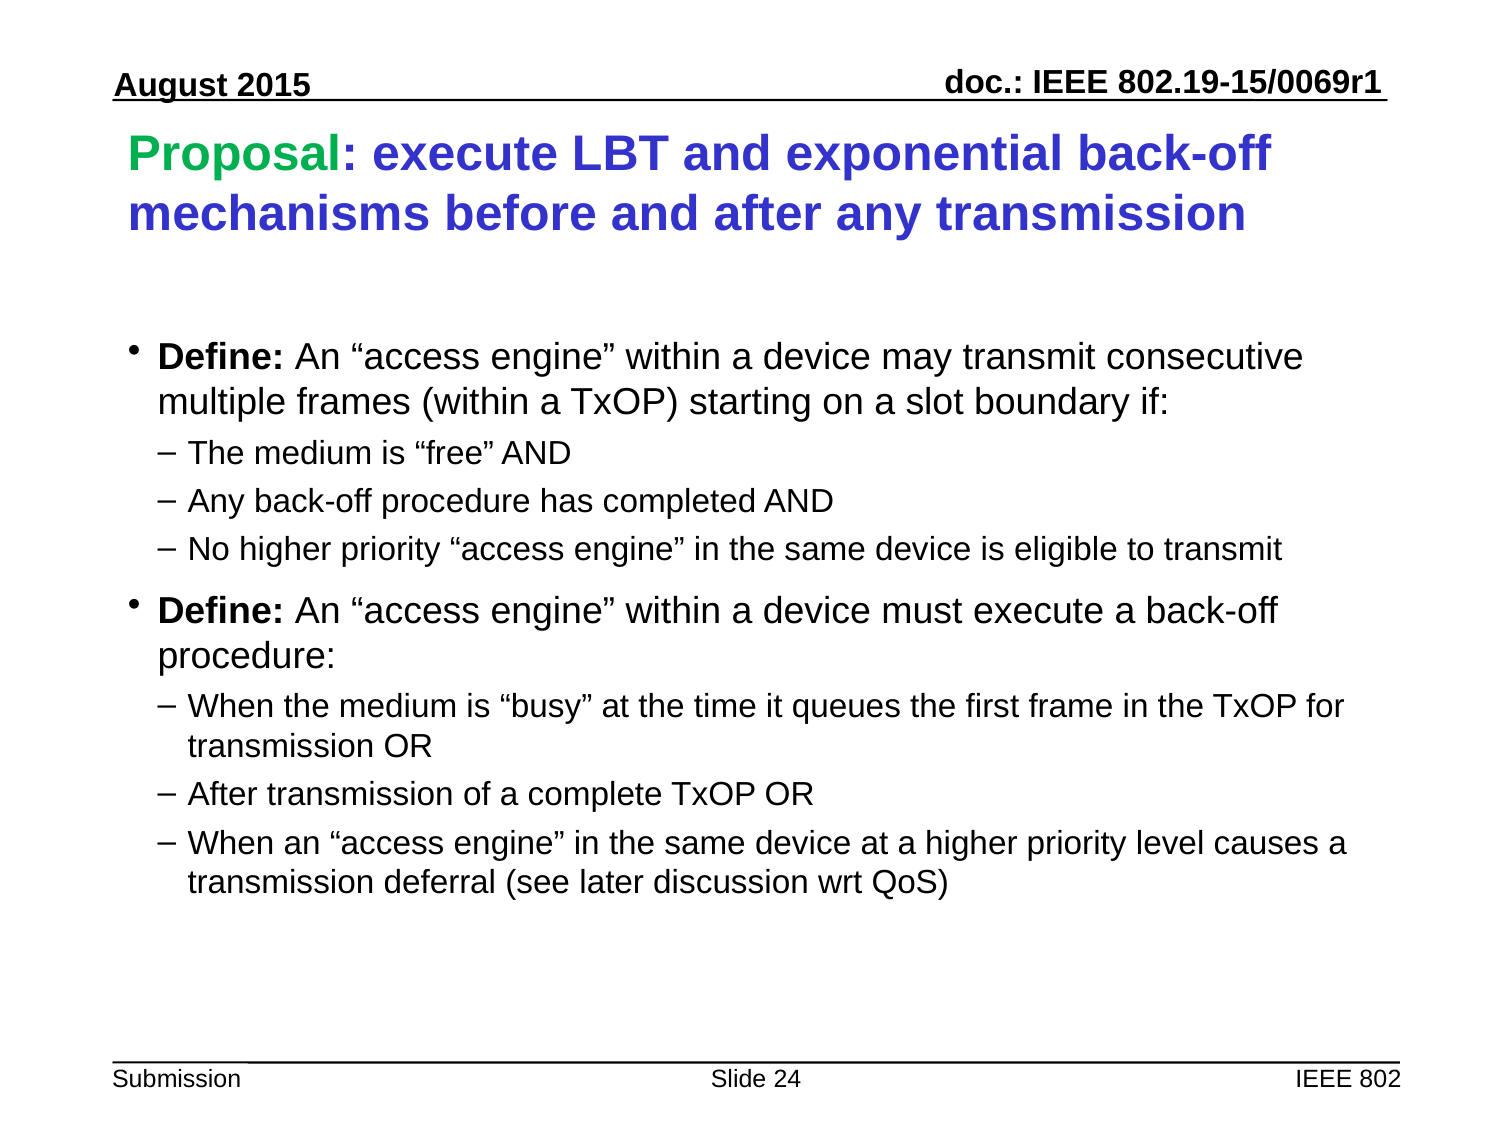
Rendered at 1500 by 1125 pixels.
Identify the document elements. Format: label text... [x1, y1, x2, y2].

slide_number Slide 24 [709, 1061, 803, 1093]
footer IEEE 802 [1294, 1061, 1402, 1093]
title Proposal: execute LBT and exponential back-off mechanisms before and after any transmission [112, 112, 1388, 288]
list Define: An “access engine” within a device may transmit consecutive multiple frames (within a TxOP) starting on a slot boundary if: The medium is “free” AND Any back-off procedure has completed AND No higher priority “access engine” in the same device is eligible to transmit Define: An “access engine” within a device must execute a back-off procedure: When the medium is “busy” at the time it queues the first frame in the TxOP for transmission OR After transmission of a complete TxOP OR When an “access engine” in the same device at a higher priority level causes a transmission deferral (see later discussion wrt QoS) [112, 324, 1388, 1000]
